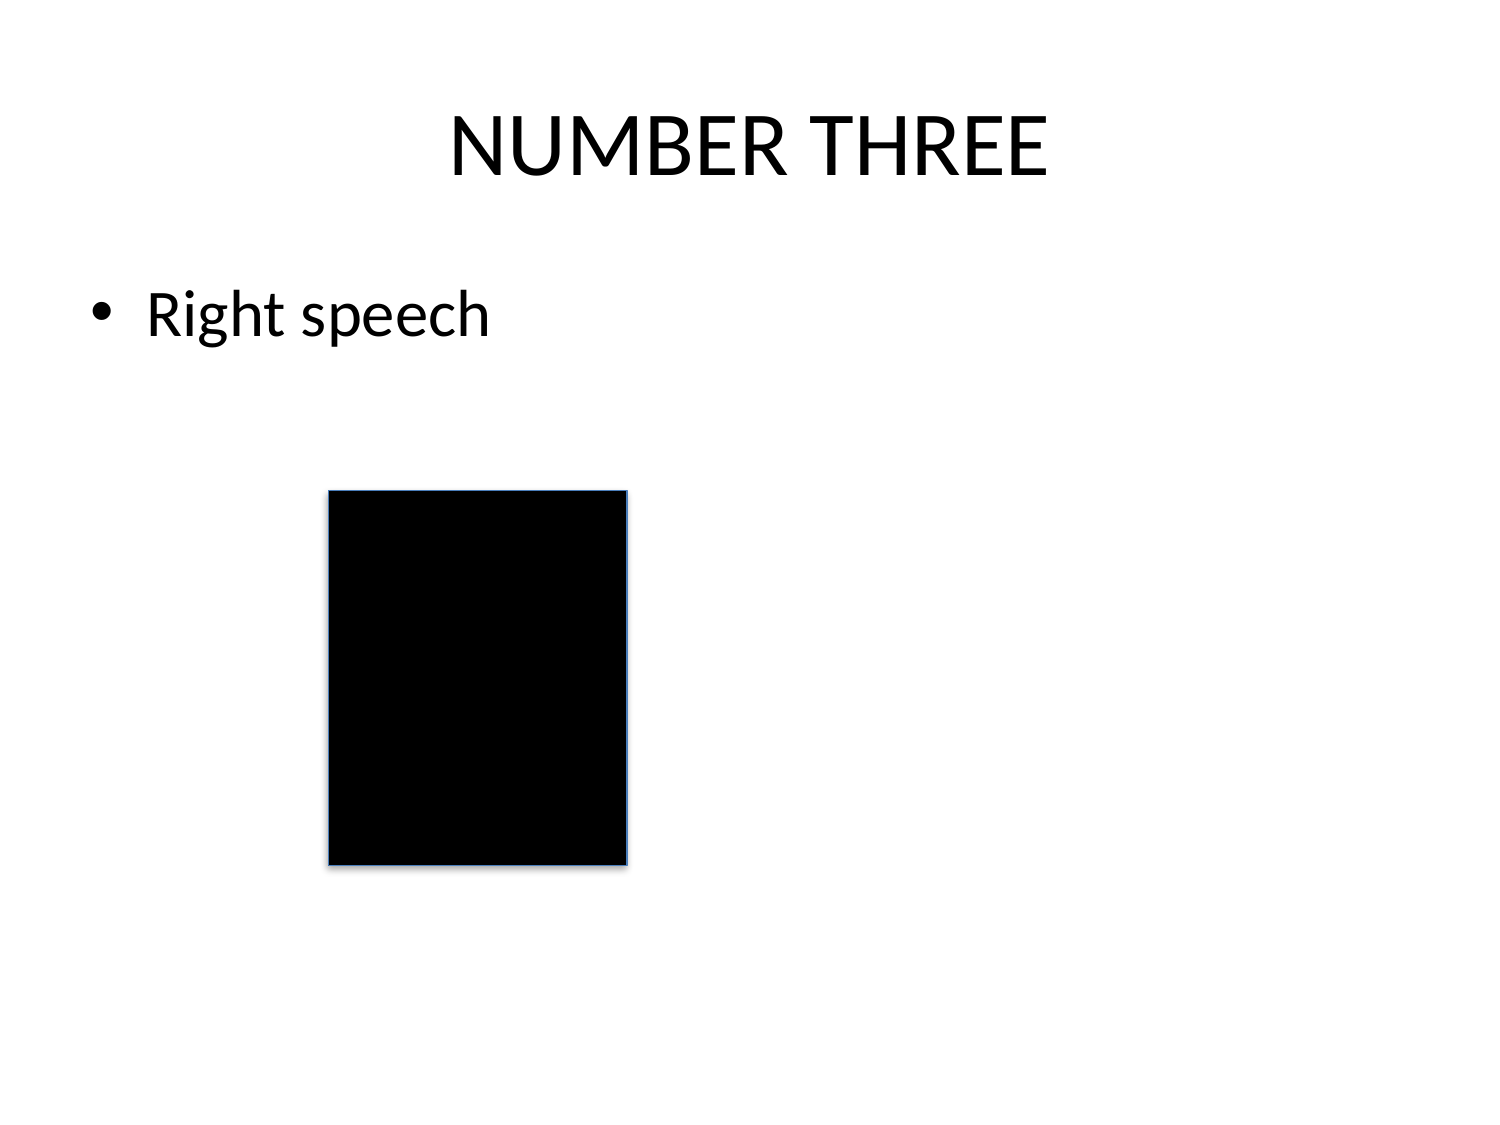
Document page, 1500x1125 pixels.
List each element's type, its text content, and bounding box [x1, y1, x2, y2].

title NUMBER THREE [75, 45, 1425, 233]
text_box [328, 490, 628, 866]
list Right speech [75, 262, 1425, 421]
